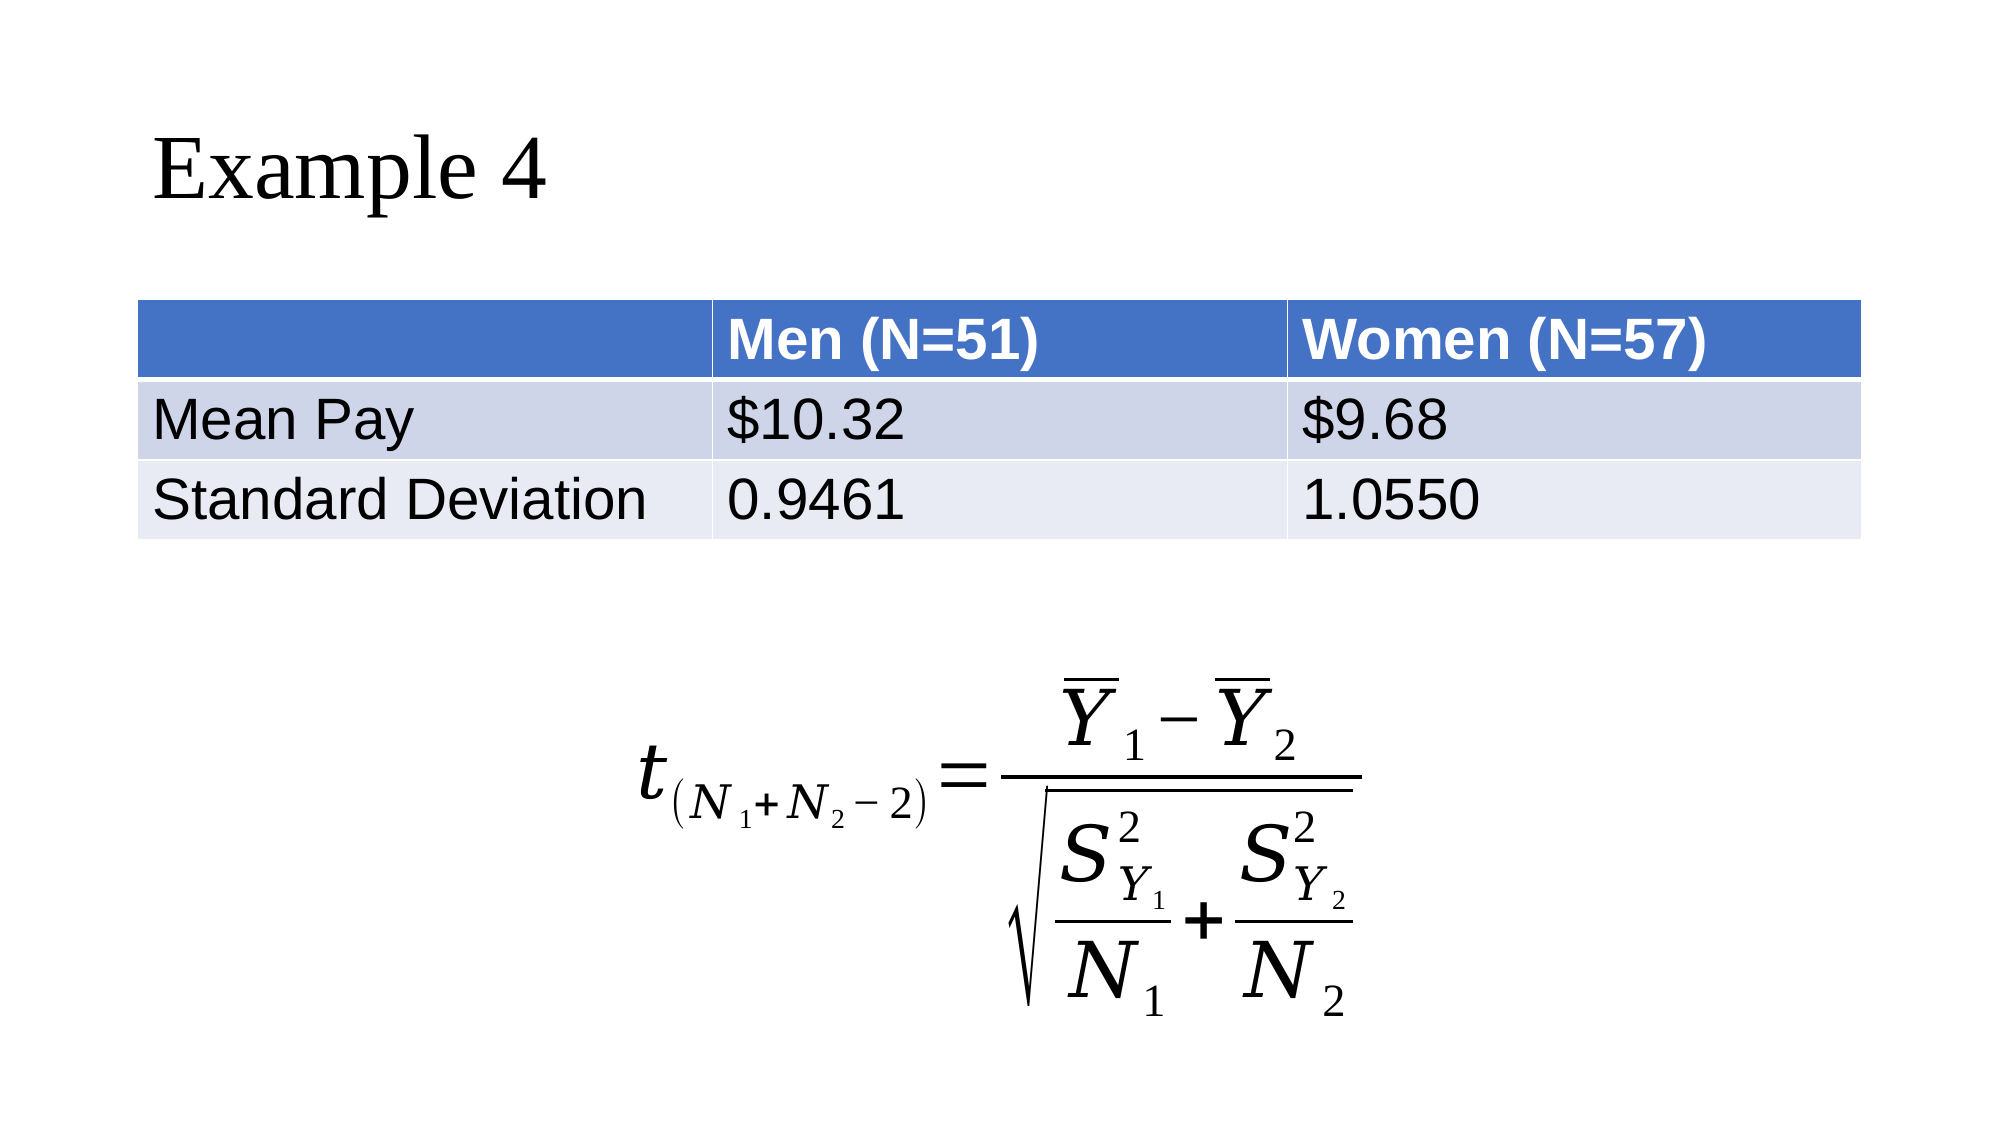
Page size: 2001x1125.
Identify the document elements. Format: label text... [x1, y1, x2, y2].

title Example 4 [137, 59, 1863, 278]
table_cell 0.9461 [713, 461, 1287, 539]
table_cell $9.68 [1288, 382, 1861, 459]
table_header [138, 300, 712, 377]
table_cell $10.32 [713, 382, 1287, 459]
table_header Women (N=57) [1288, 300, 1861, 377]
table_cell 1.0550 [1288, 461, 1861, 539]
table_header Men (N=51) [713, 300, 1287, 377]
table_cell Mean Pay [138, 382, 712, 459]
table_cell Standard Deviation [138, 461, 712, 539]
